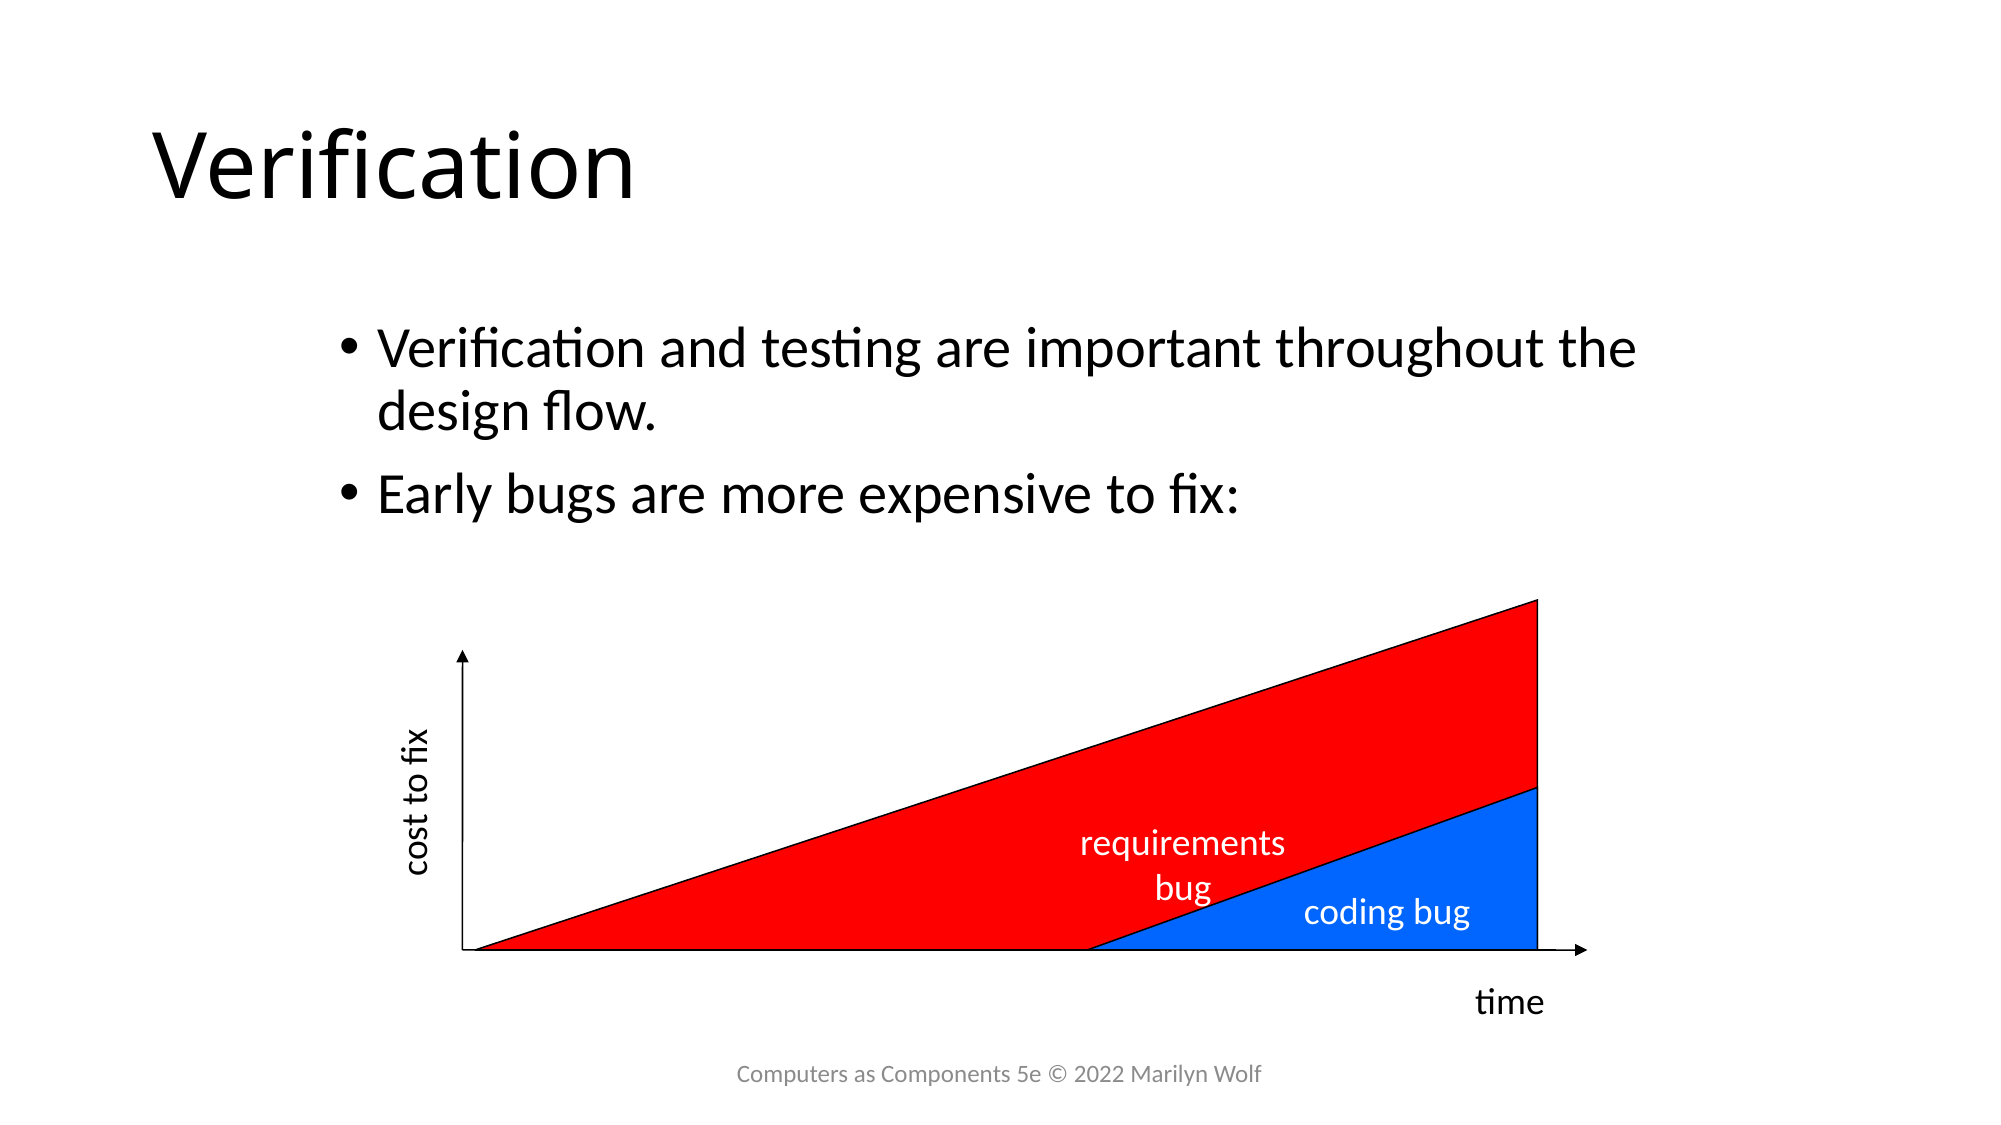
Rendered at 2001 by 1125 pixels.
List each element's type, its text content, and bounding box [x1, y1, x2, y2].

text_box requirements bug [477, 600, 1538, 949]
text_box [456, 649, 469, 949]
text_box coding bug [1087, 787, 1538, 950]
footer Computers as Components 5e © 2022 Marilyn Wolf [662, 1042, 1338, 1103]
text_box [462, 943, 1588, 957]
text_box time [1460, 969, 1560, 1029]
list Verification and testing are important throughout the design flow. Early bugs are more expensive to fix: [324, 309, 1667, 600]
text_box cost to fix [382, 714, 442, 891]
title Verification [137, 59, 1863, 278]
